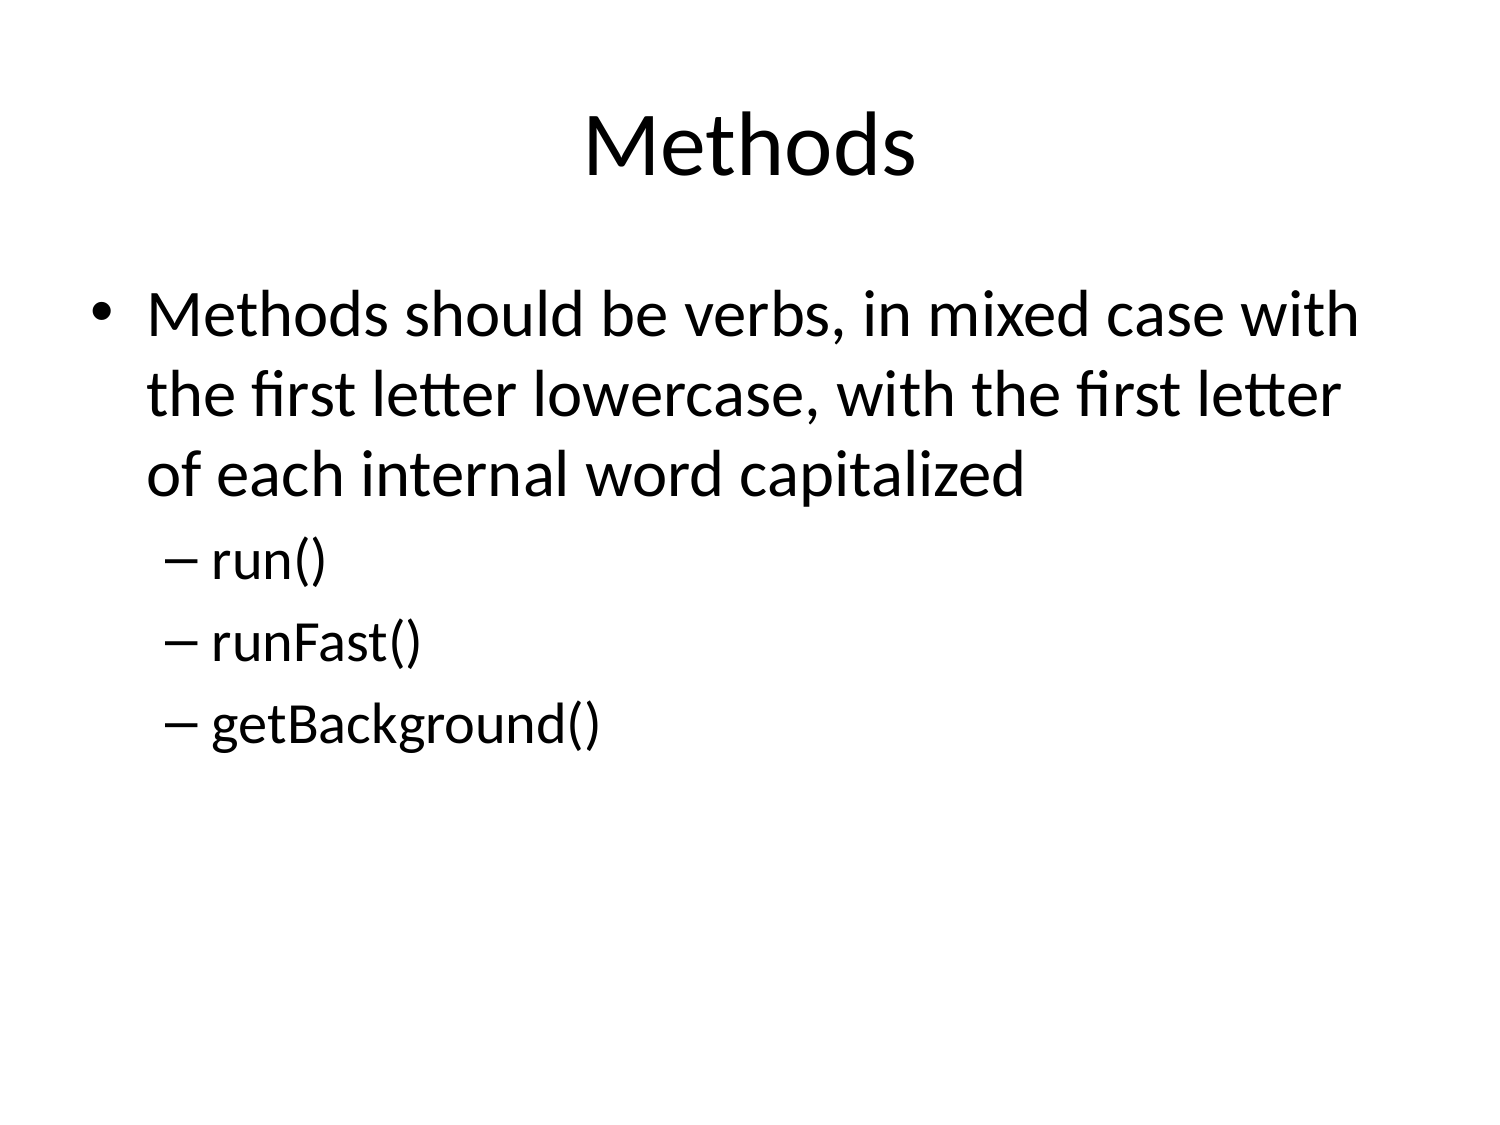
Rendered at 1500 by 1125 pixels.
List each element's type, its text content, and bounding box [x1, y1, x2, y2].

title Methods [75, 45, 1425, 233]
list Methods should be verbs, in mixed case with the first letter lowercase, with the first letter of each internal word capitalized run() runFast() getBackground() [75, 262, 1425, 1005]
